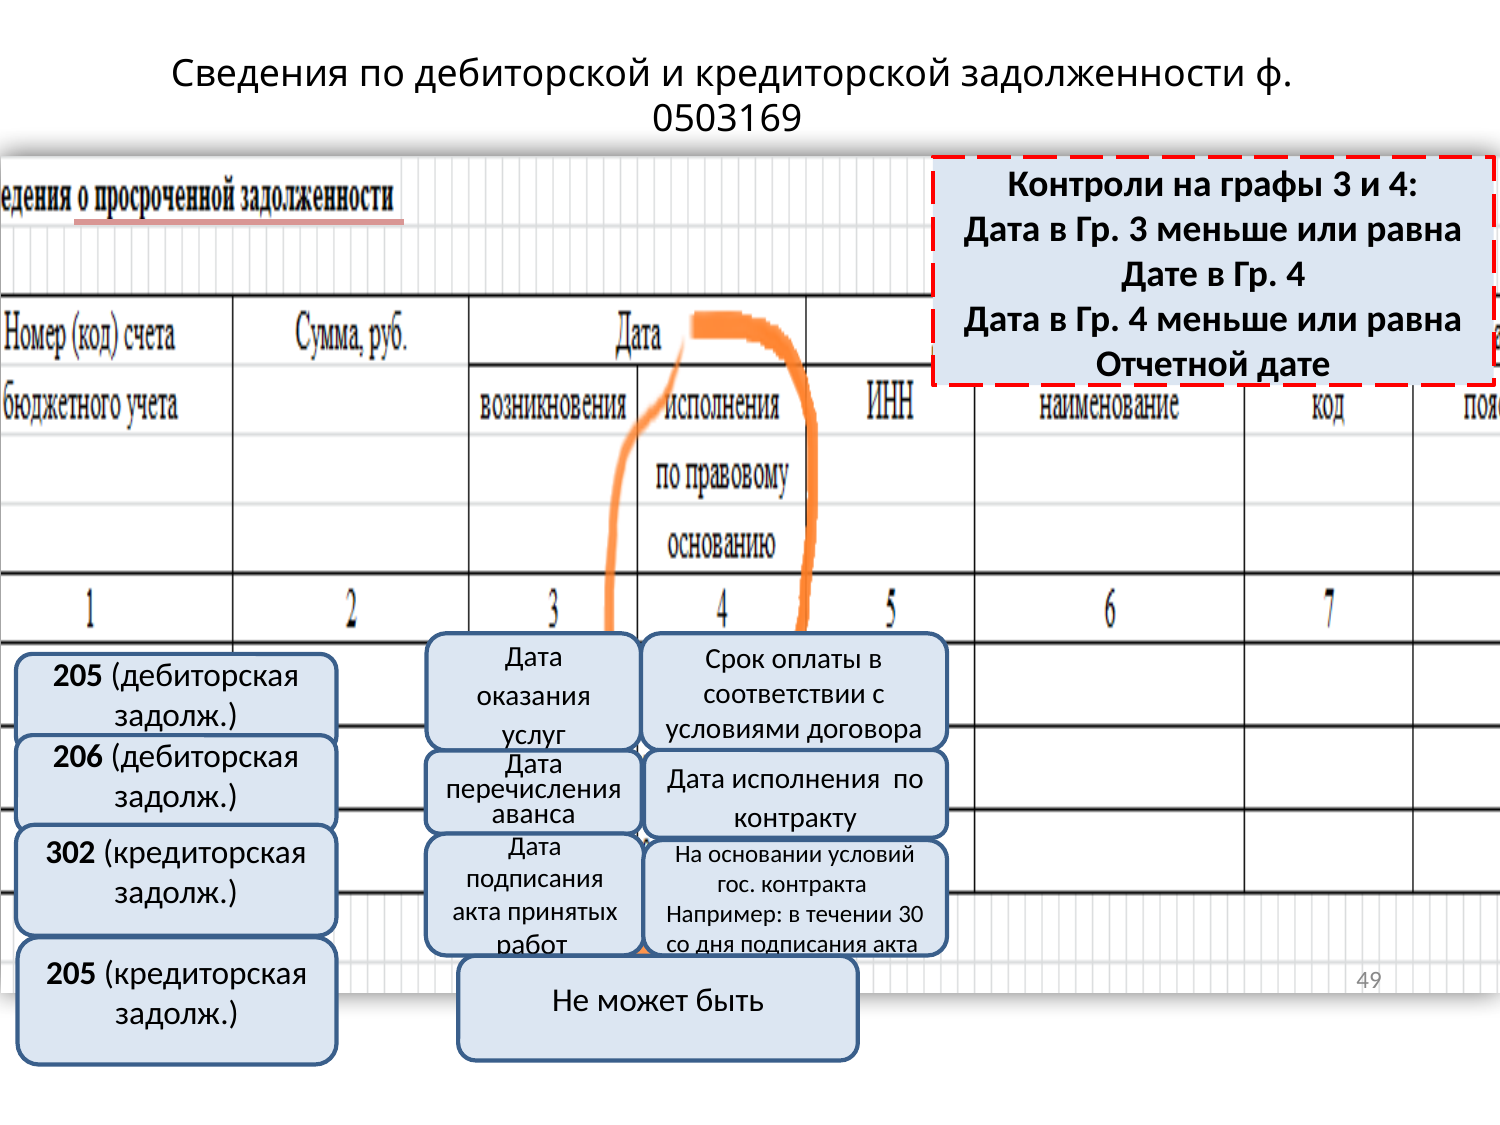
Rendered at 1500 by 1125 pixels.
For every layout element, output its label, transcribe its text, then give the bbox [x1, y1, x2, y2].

text_box 205 (кредиторская задолж.) [15, 1001, 339, 1067]
text_box Не может быть [456, 1001, 860, 1063]
slide_number 49 [1059, 1001, 1397, 1009]
text_box Сведения по дебиторской и кредиторской задолженности ф. 0503169 [88, 41, 1376, 147]
picture [0, 156, 1500, 993]
